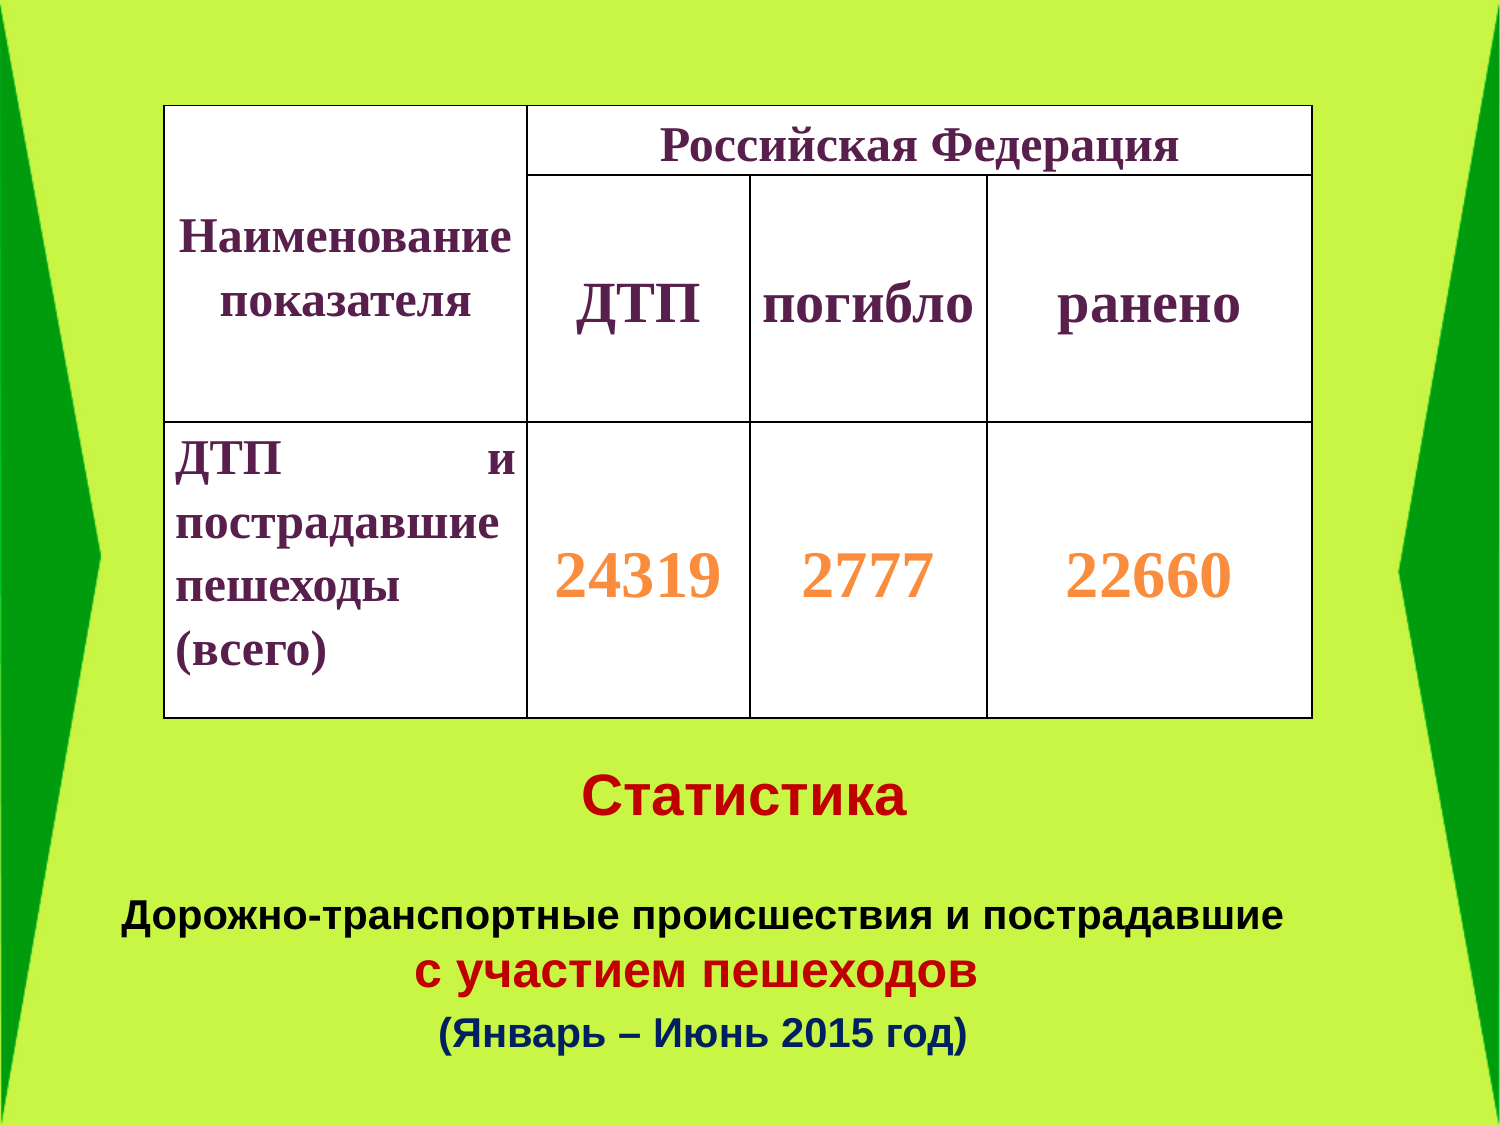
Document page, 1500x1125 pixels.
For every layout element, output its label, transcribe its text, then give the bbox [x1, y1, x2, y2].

table_cell ранено [988, 176, 1311, 421]
picture [0, 0, 1500, 1125]
table_cell 22660 [988, 423, 1311, 717]
table_header Наименование показателя [165, 106, 526, 421]
table_cell 24319 [528, 423, 749, 717]
table_cell 2777 [751, 423, 986, 717]
table_cell погибло [751, 176, 986, 421]
title Статистика [293, 749, 1195, 856]
table_cell ДТП [528, 176, 749, 421]
table_header Российская Федерация [528, 106, 1311, 174]
table_cell ДТП и пострадавшие пешеходы (всего) [165, 423, 526, 717]
list Дорожно-транспортные происшествия и пострадавшие с участием пешеходов (Январь – Июнь 2015 год) [93, 880, 1313, 1067]
